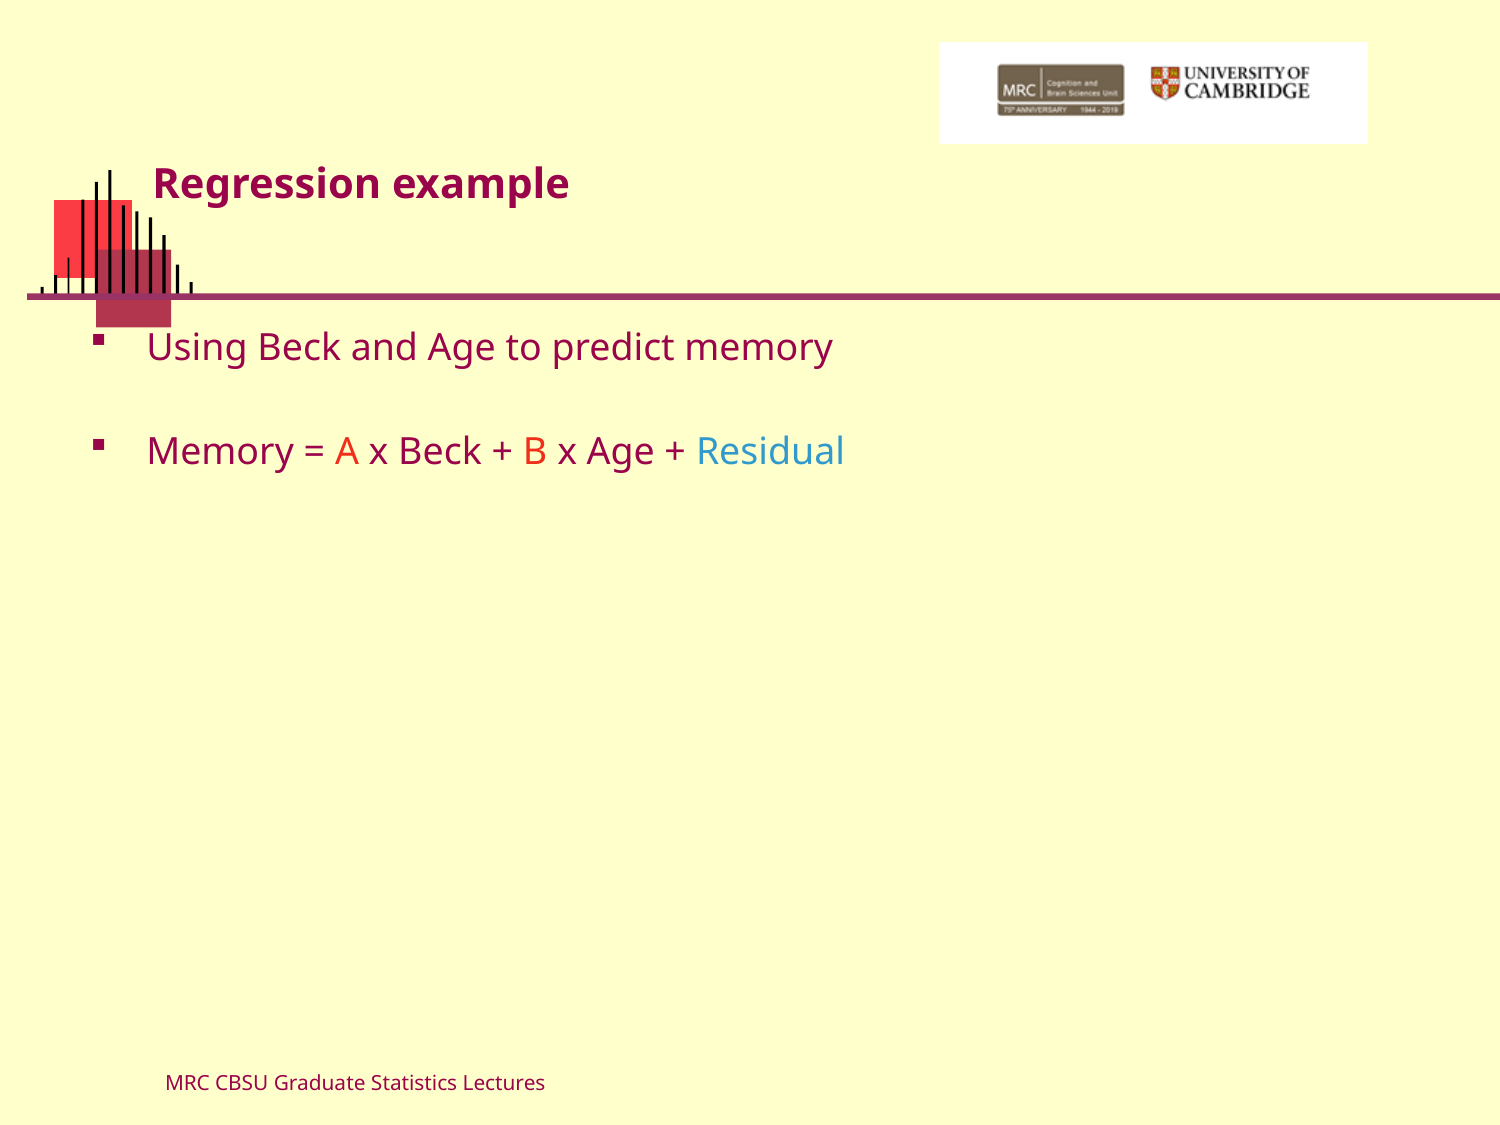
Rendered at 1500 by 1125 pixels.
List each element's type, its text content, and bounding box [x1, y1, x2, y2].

list Using Beck and Age to predict memory Memory = A x Beck + B x Age + Residual [75, 262, 1425, 1038]
title Regression example [137, 137, 988, 233]
footer MRC CBSU Graduate Statistics Lectures [149, 1062, 988, 1101]
picture [939, 42, 1368, 144]
